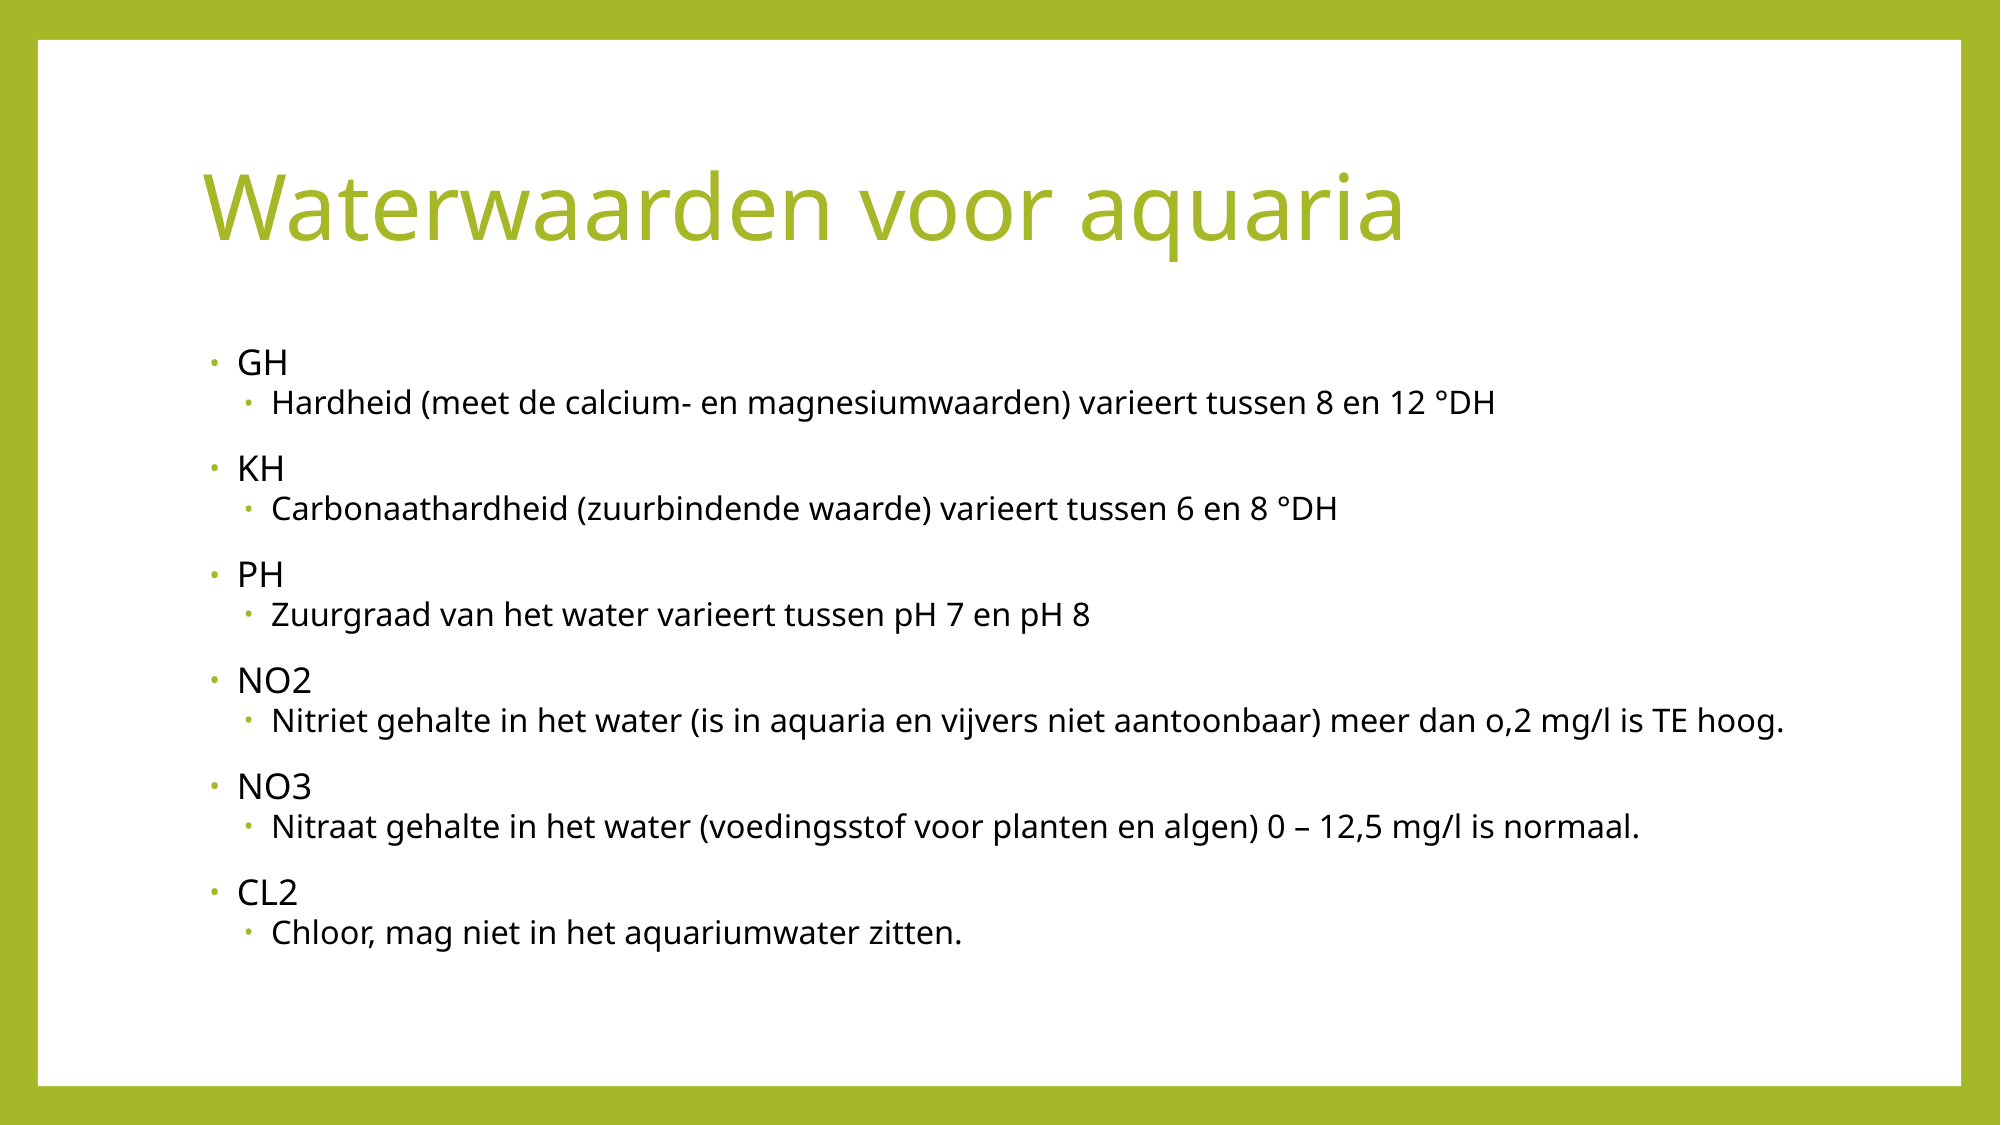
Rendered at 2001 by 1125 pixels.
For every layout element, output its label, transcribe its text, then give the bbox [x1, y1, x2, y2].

list GH Hardheid (meet de calcium- en magnesiumwaarden) varieert tussen 8 en 12 °DH KH Carbonaathardheid (zuurbindende waarde) varieert tussen 6 en 8 °DH PH Zuurgraad van het water varieert tussen pH 7 en pH 8 NO2 Nitriet gehalte in het water (is in aquaria en vijvers niet aantoonbaar) meer dan o,2 mg/l is TE hoog. NO3 Nitraat gehalte in het water (voedingsstof voor planten en algen) 0 – 12,5 mg/l is normaal. CL2 Chloor, mag niet in het aquariumwater zitten. [187, 337, 1808, 1000]
title Waterwaarden voor aquaria [187, 99, 1808, 323]
